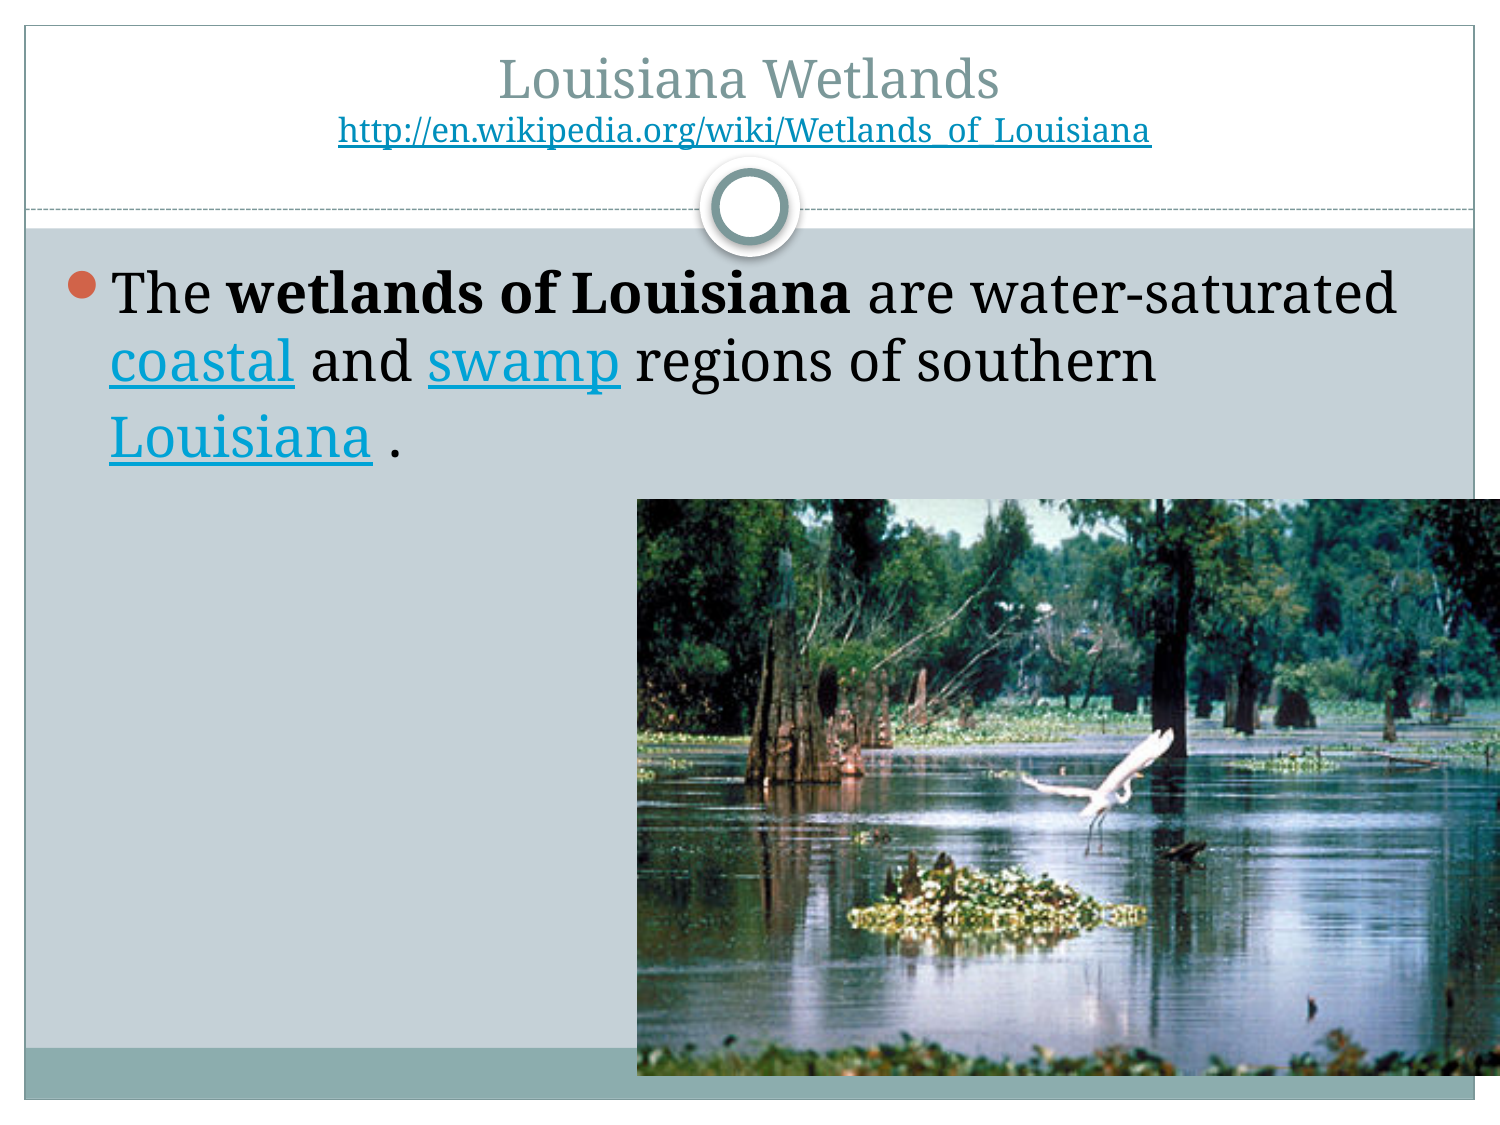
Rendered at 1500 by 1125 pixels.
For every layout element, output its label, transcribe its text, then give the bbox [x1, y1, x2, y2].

title Louisiana Wetlands http://en.wikipedia.org/wiki/Wetlands_of_Louisiana [49, 37, 1450, 162]
picture [637, 499, 1500, 1076]
list The wetlands of Louisiana are water-saturated coastal and swamp regions of southern Louisiana . [49, 249, 1450, 1005]
